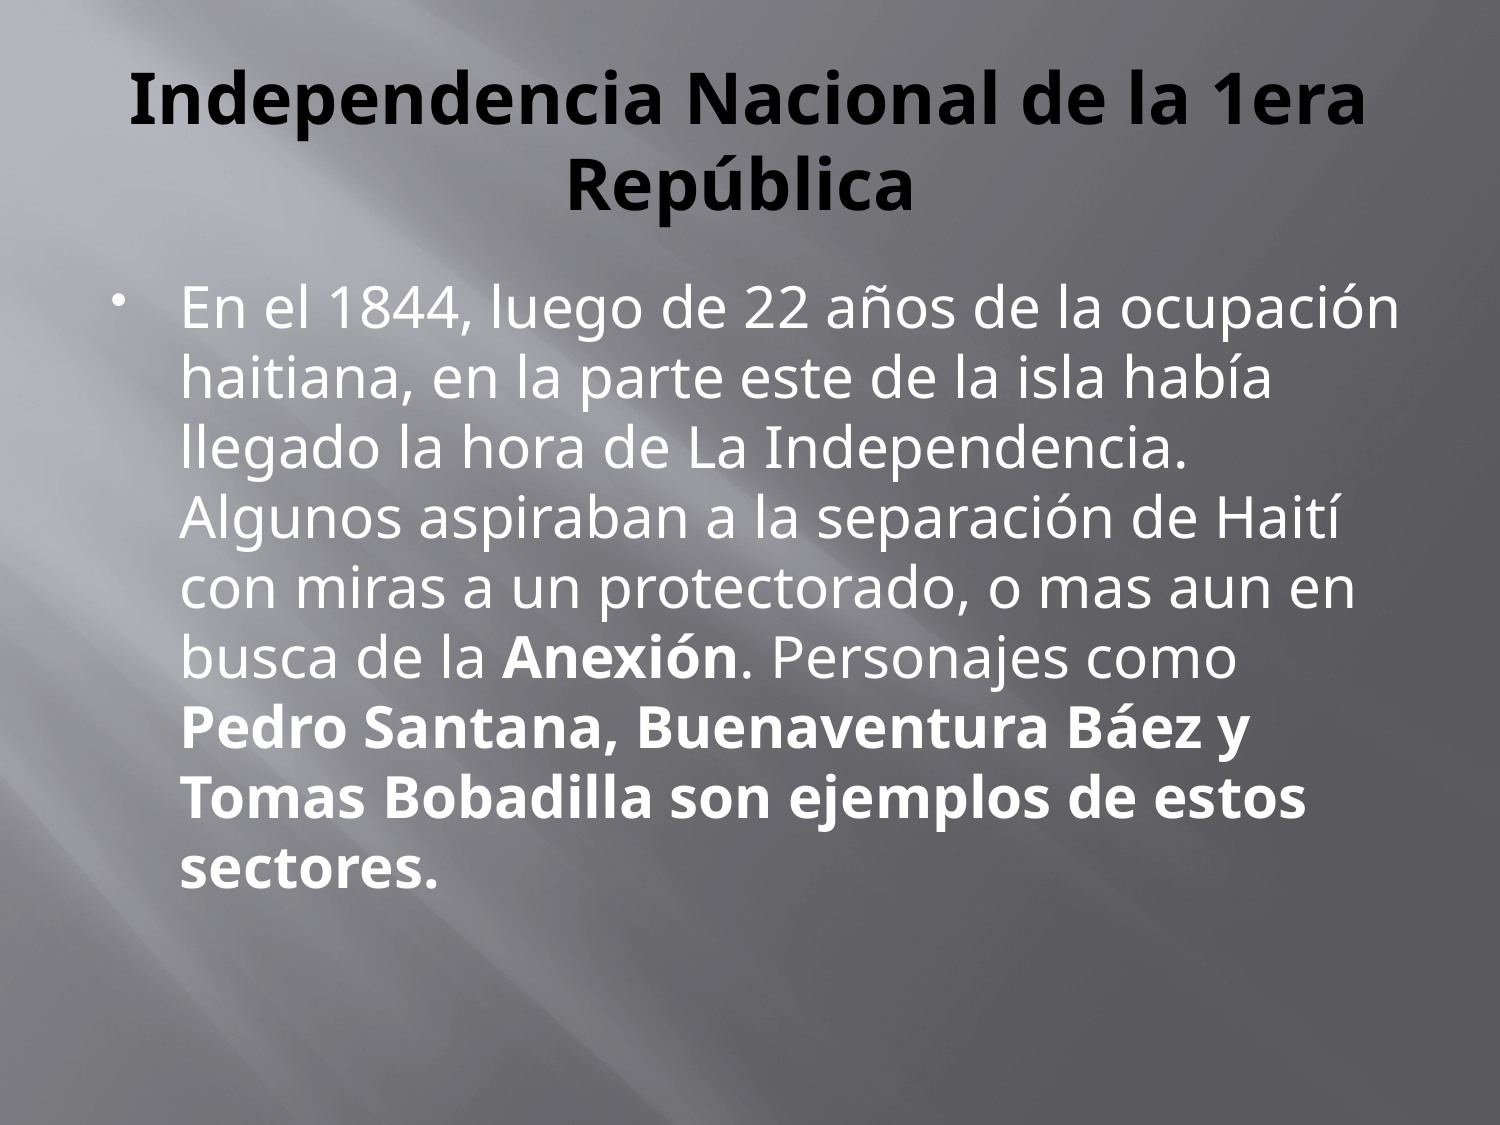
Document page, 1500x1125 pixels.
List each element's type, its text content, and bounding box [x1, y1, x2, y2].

title Independencia Nacional de la 1era República [75, 45, 1425, 233]
list En el 1844, luego de 22 años de la ocupación haitiana, en la parte este de la isla había llegado la hora de La Independencia. Algunos aspiraban a la separación de Haití con miras a un protectorado, o mas aun en busca de la Anexión. Personajes como Pedro Santana, Buenaventura Báez y Tomas Bobadilla son ejemplos de estos sectores. [75, 262, 1425, 1035]
